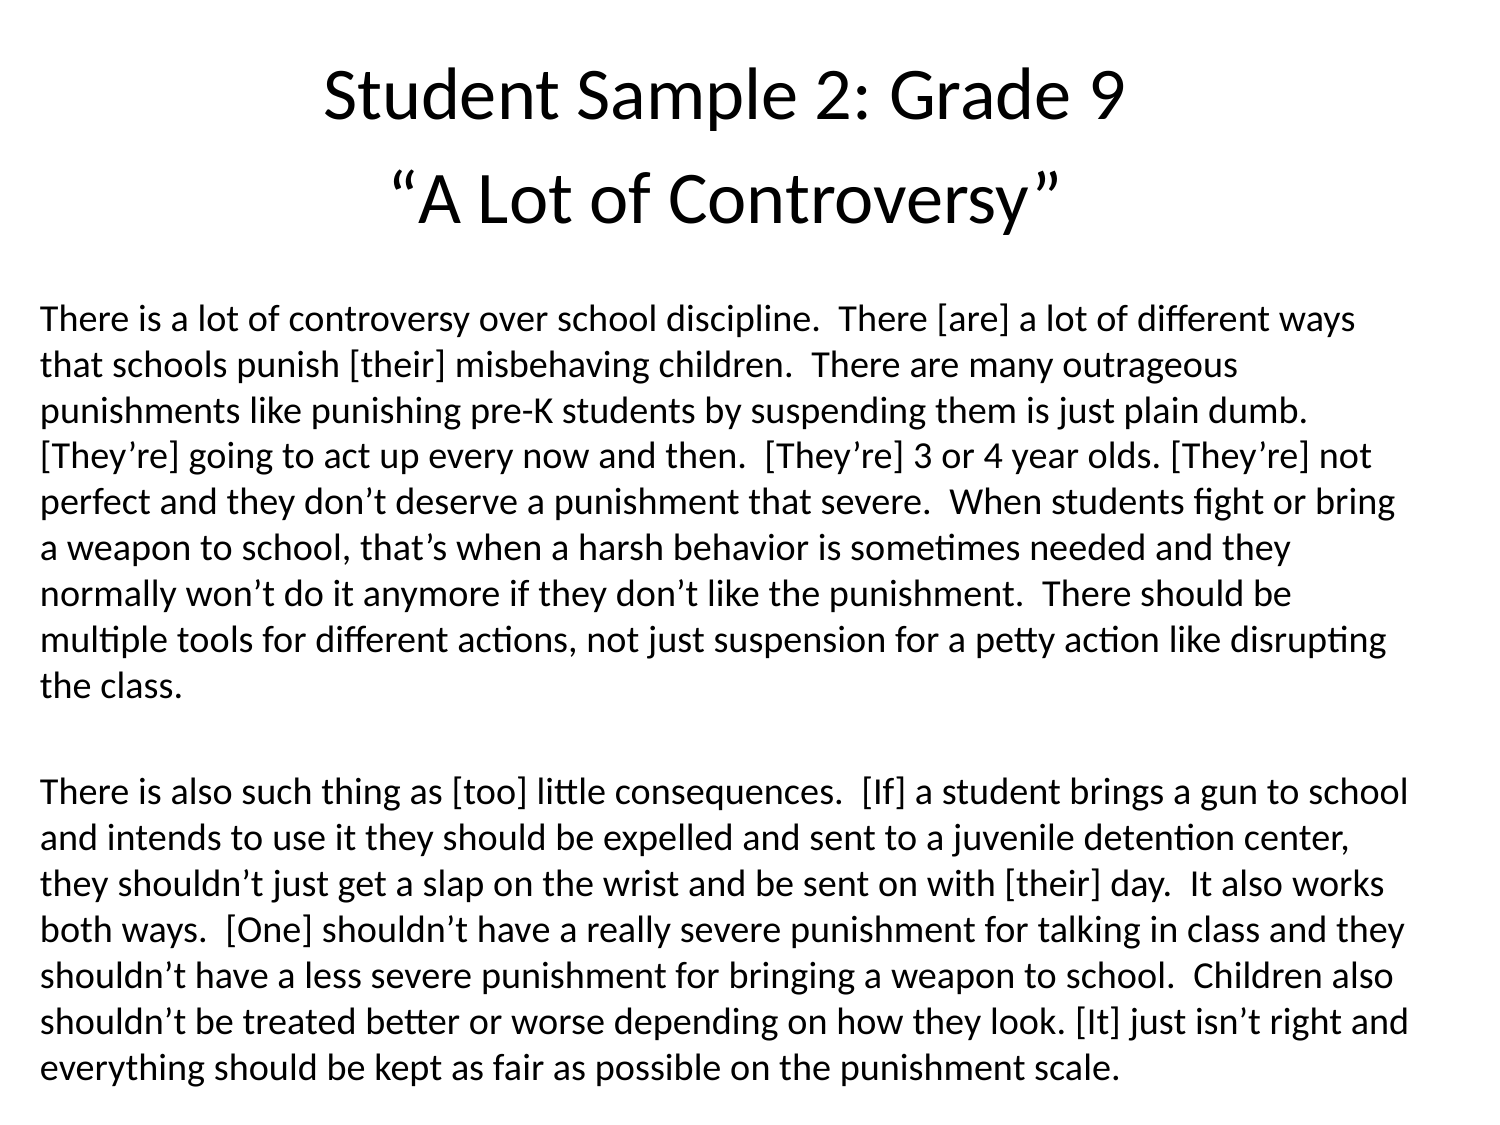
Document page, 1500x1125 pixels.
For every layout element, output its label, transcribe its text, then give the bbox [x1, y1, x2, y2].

subtitle Student Sample 2: Grade 9 “A Lot of Controversy” There is a lot of controversy over school discipline. There [are] a lot of different ways that schools punish [their] misbehaving children. There are many outrageous punishments like punishing pre-K students by suspending them is just plain dumb. [They’re] going to act up every now and then. [They’re] 3 or 4 year olds. [They’re] not perfect and they don’t deserve a punishment that severe. When students fight or bring a weapon to school, that’s when a harsh behavior is sometimes needed and they normally won’t do it anymore if they don’t like the punishment. There should be multiple tools for different actions, not just suspension for a petty action like disrupting the class. There is also such thing as [too] little consequences. [If] a student brings a gun to school and intends to use it they should be expelled and sent to a juvenile detention center, they shouldn’t just get a slap on the wrist and be sent on with [their] day. It also works both ways. [One] shouldn’t have a really severe punishment for talking in class and they shouldn’t have a less severe punishment for bringing a weapon to school. Children also shouldn’t be treated better or worse depending on how they look. [It] just isn’t right and everything should be kept as fair as possible on the punishment scale. [24, 37, 1425, 1125]
